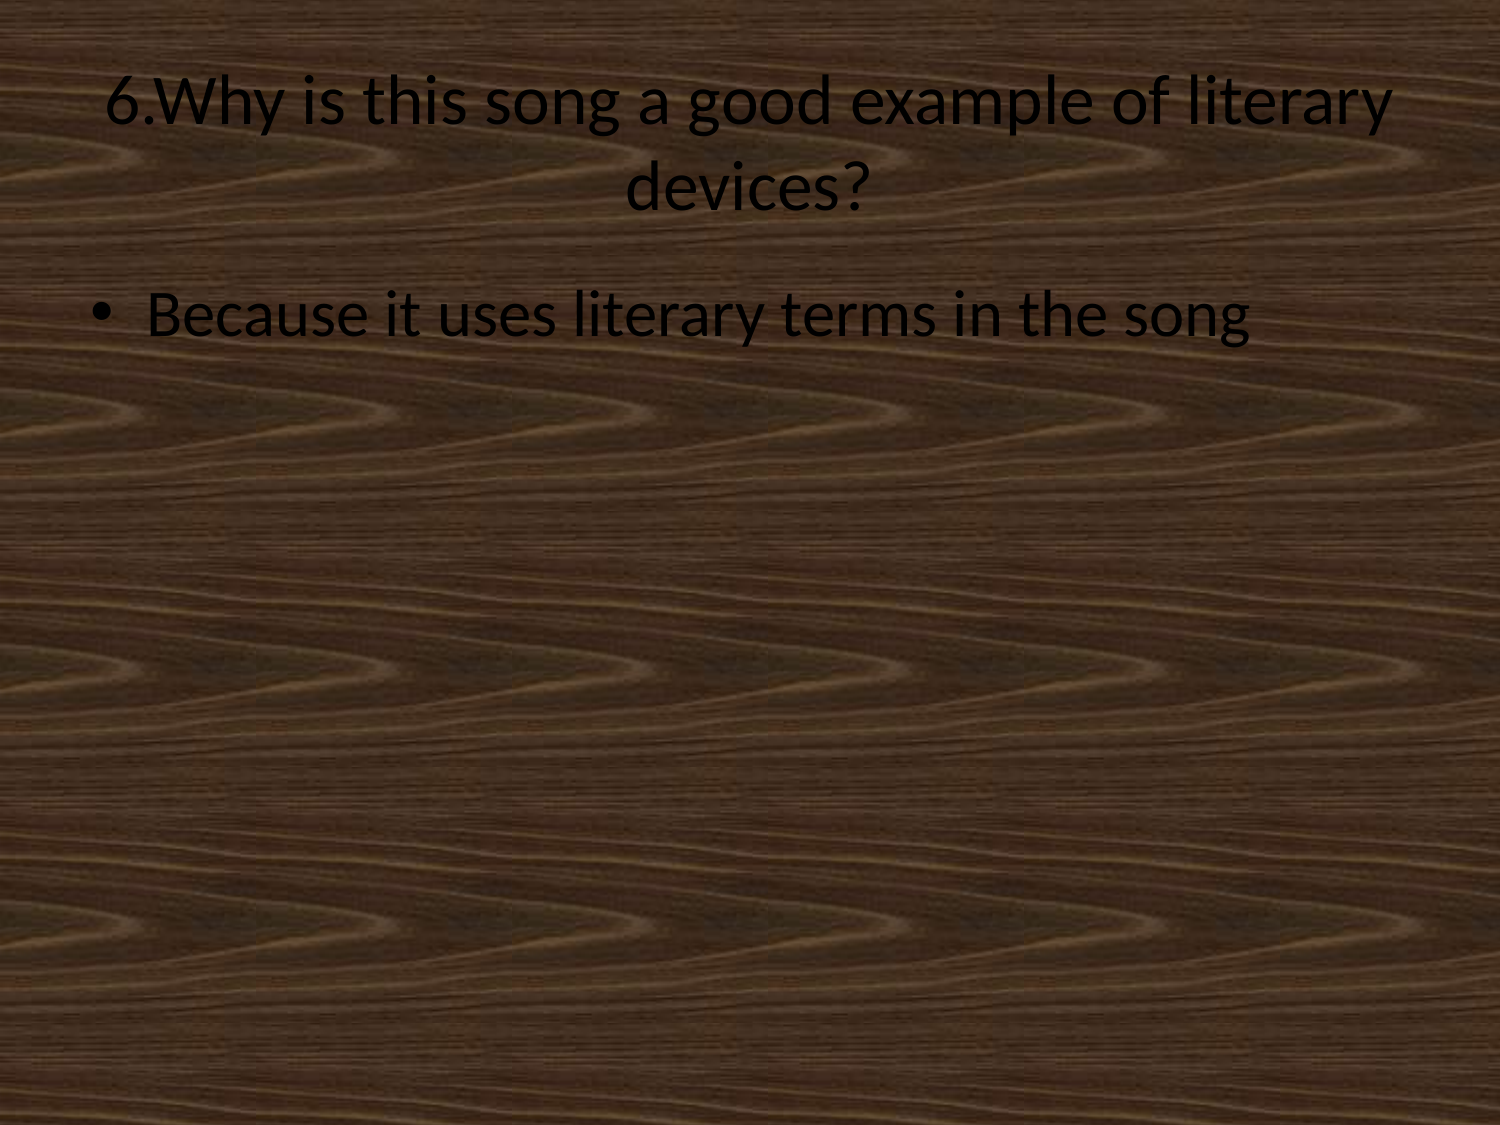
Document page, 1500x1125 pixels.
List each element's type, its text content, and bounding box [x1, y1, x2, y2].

title 6.Why is this song a good example of literary devices? [75, 45, 1425, 233]
picture [0, 0, 1500, 1125]
list Because it uses literary terms in the song [75, 262, 1425, 1005]
